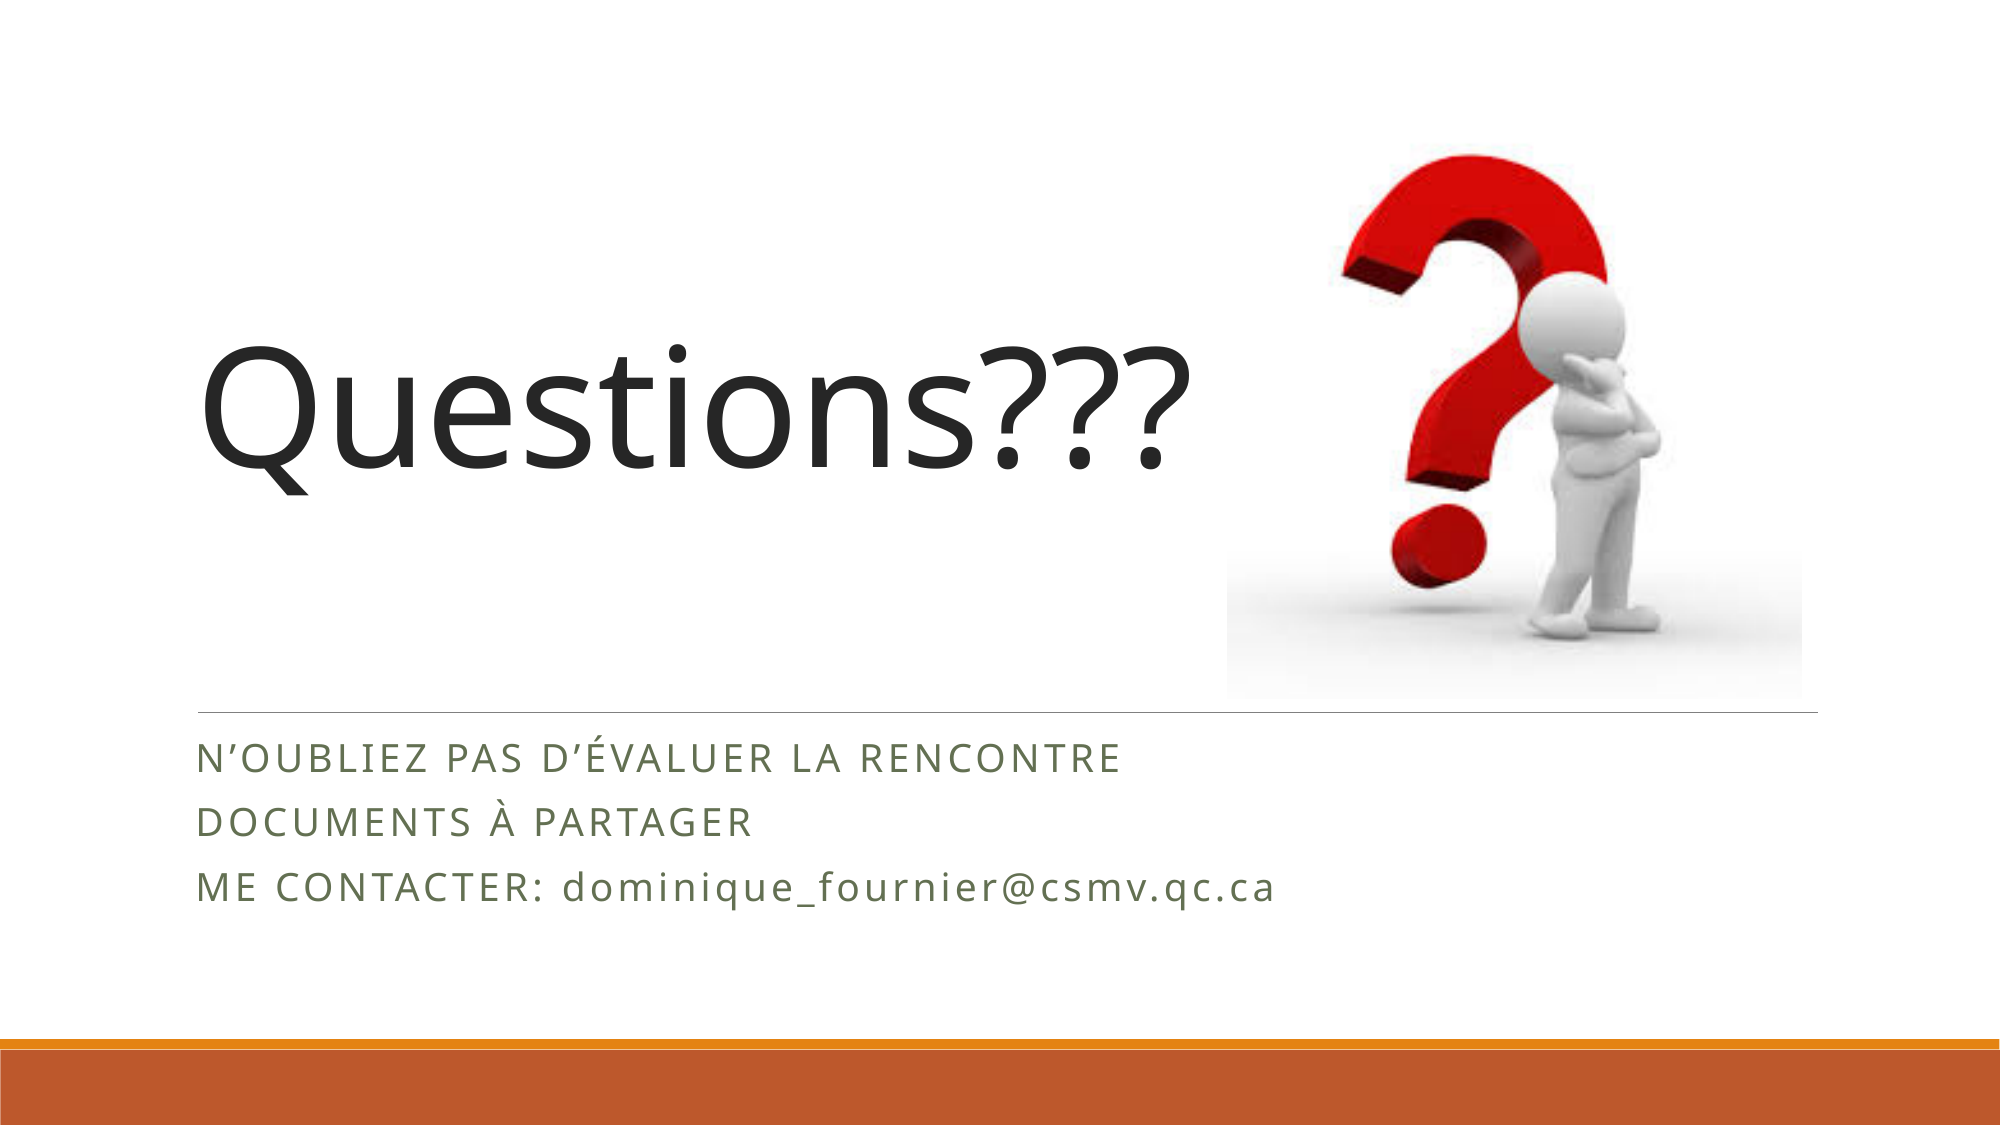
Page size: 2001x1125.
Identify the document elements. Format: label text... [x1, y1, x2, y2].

subtitle N’oubliez pas d’évaluer la rencontre Documents à partager Me contacter: dominique_fournier@csmv.qc.ca [180, 730, 1831, 919]
title Questions??? [180, 124, 1830, 710]
picture [1227, 123, 1802, 699]
